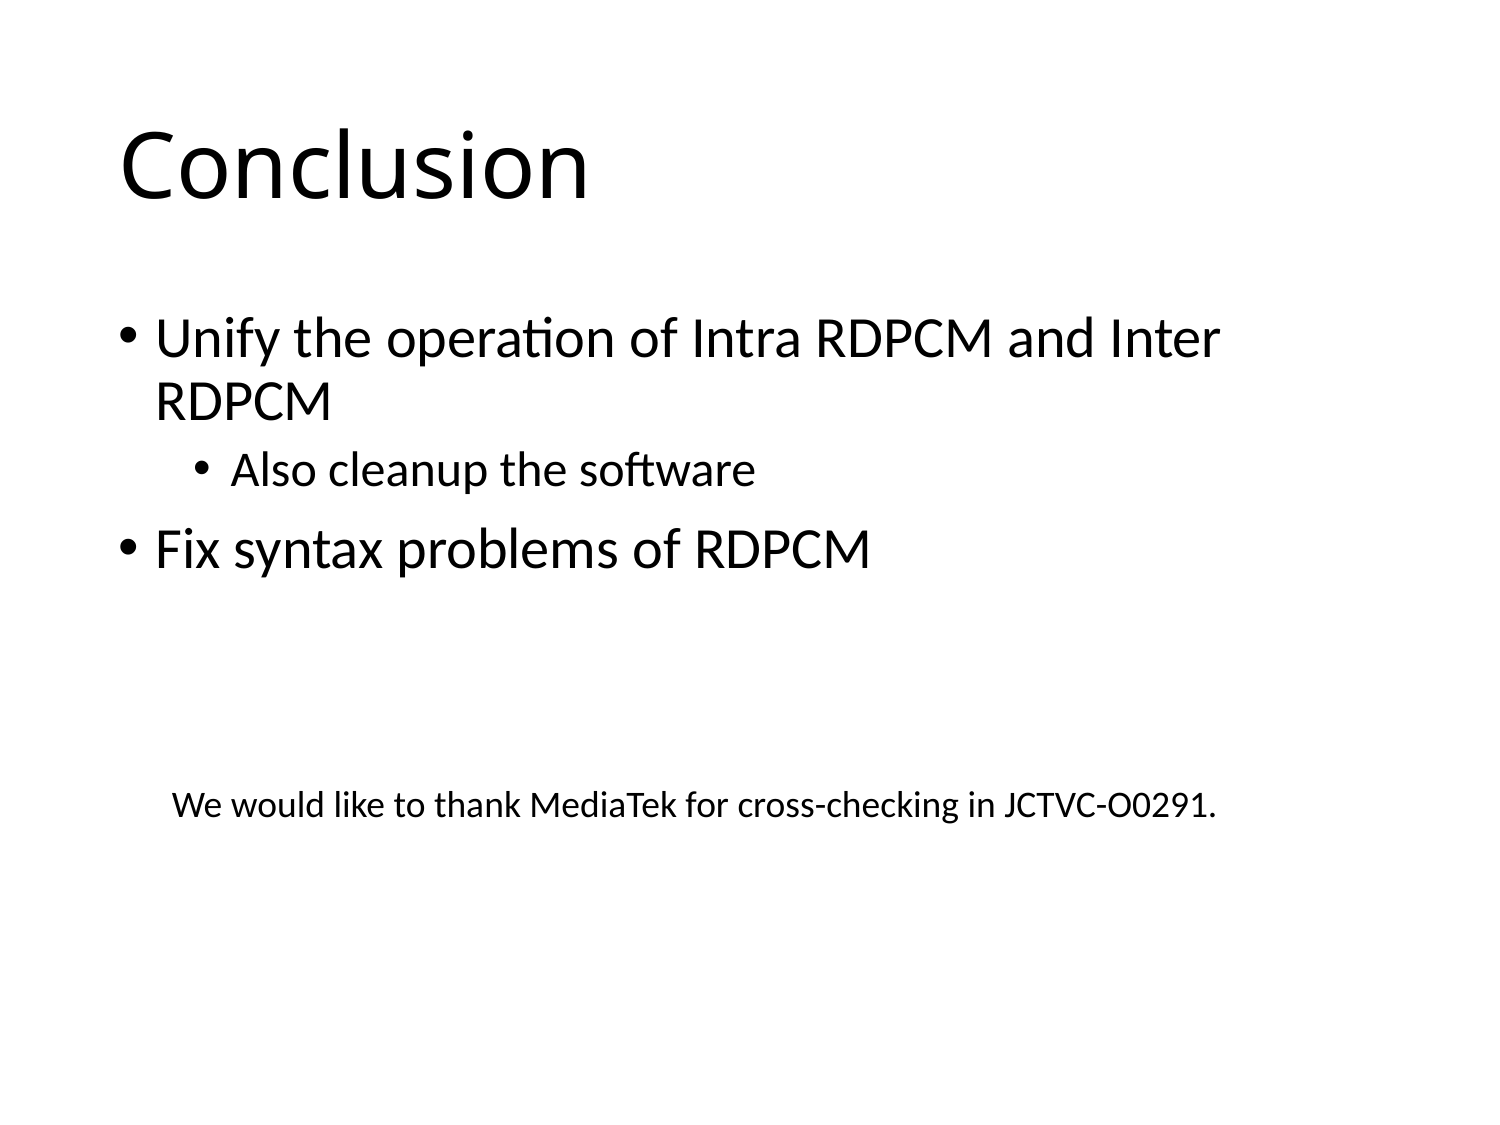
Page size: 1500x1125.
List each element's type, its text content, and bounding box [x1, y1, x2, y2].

list Unify the operation of Intra RDPCM and Inter RDPCM Also cleanup the software Fix syntax problems of RDPCM [103, 299, 1397, 1014]
text_box We would like to thank MediaTek for cross-checking in JCTVC-O0291. [157, 772, 1343, 833]
title Conclusion [103, 59, 1397, 278]
